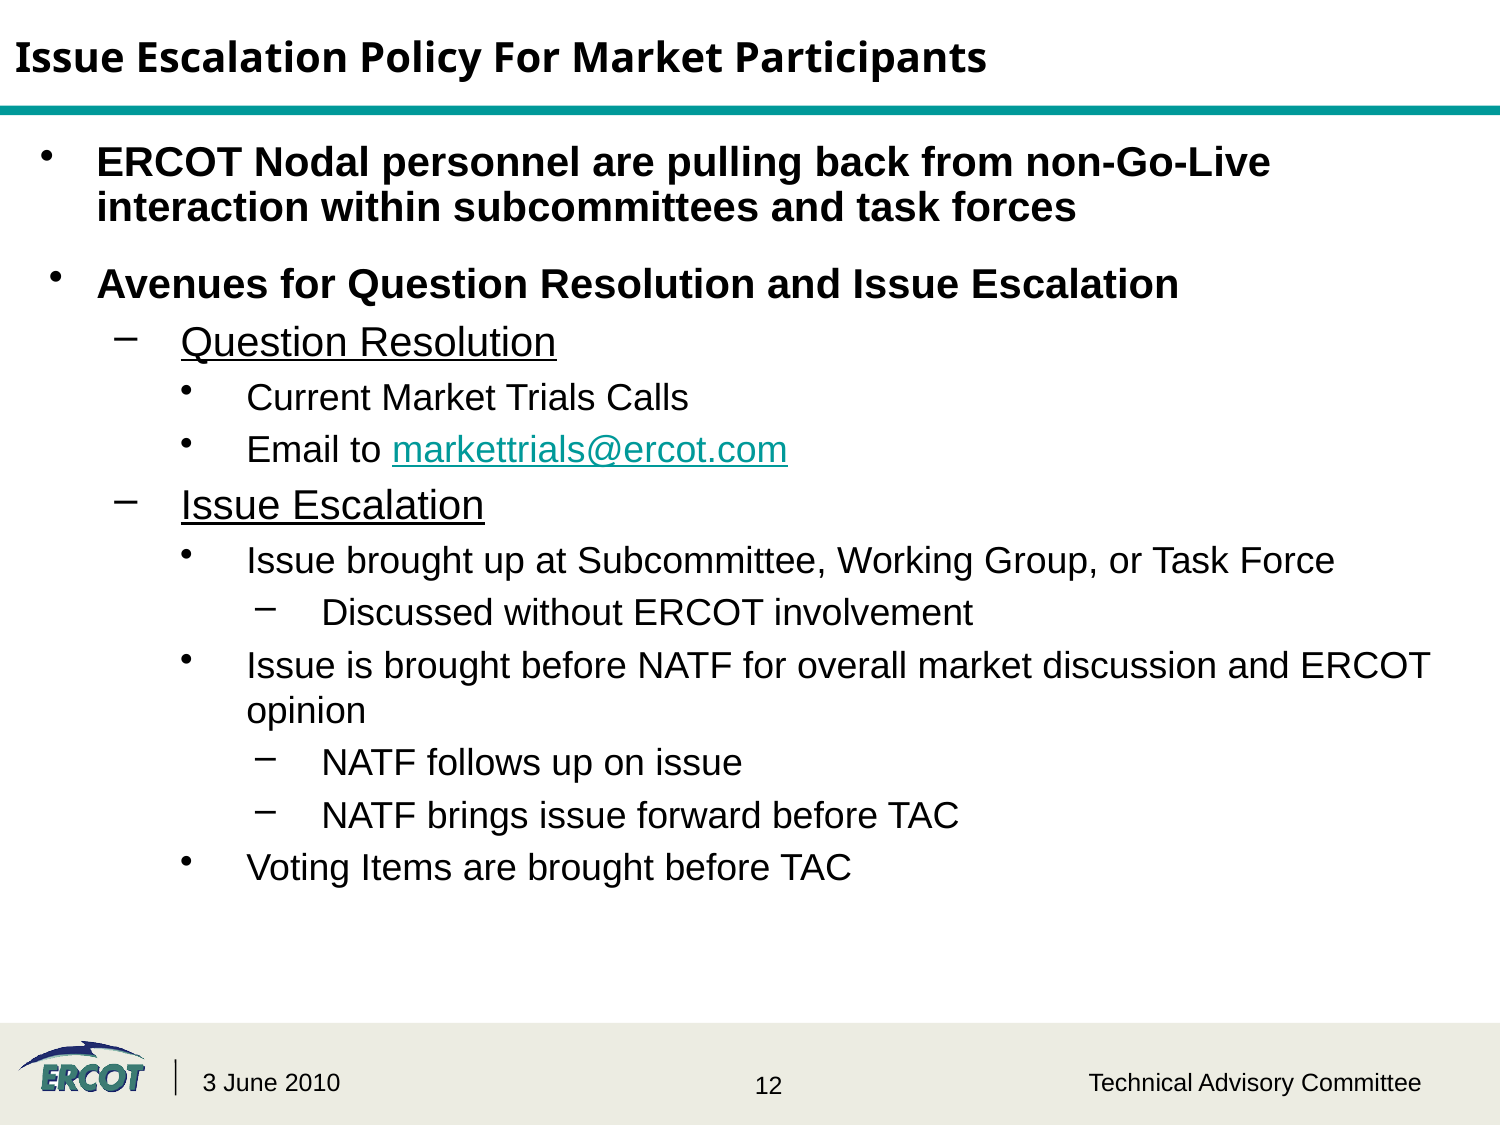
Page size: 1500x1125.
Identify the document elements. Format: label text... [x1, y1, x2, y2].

text_box [0, 112, 1500, 229]
list ERCOT Nodal personnel are pulling back from non-Go-Live interaction within subcommittees and task forces Avenues for Question Resolution and Issue Escalation Question Resolution Current Market Trials Calls Email to markettrials@ercot.com Issue Escalation Issue brought up at Subcommittee, Working Group, or Task Force Discussed without ERCOT involvement Issue is brought before NATF for overall market discussion and ERCOT opinion NATF follows up on issue NATF brings issue forward before TAC Voting Items are brought before TAC [24, 229, 1500, 1001]
footer Technical Advisory Committee [962, 1059, 1438, 1125]
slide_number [187, 1059, 538, 1125]
title Issue Escalation Policy For Market Participants [0, 0, 1451, 112]
picture [10, 1031, 151, 1111]
